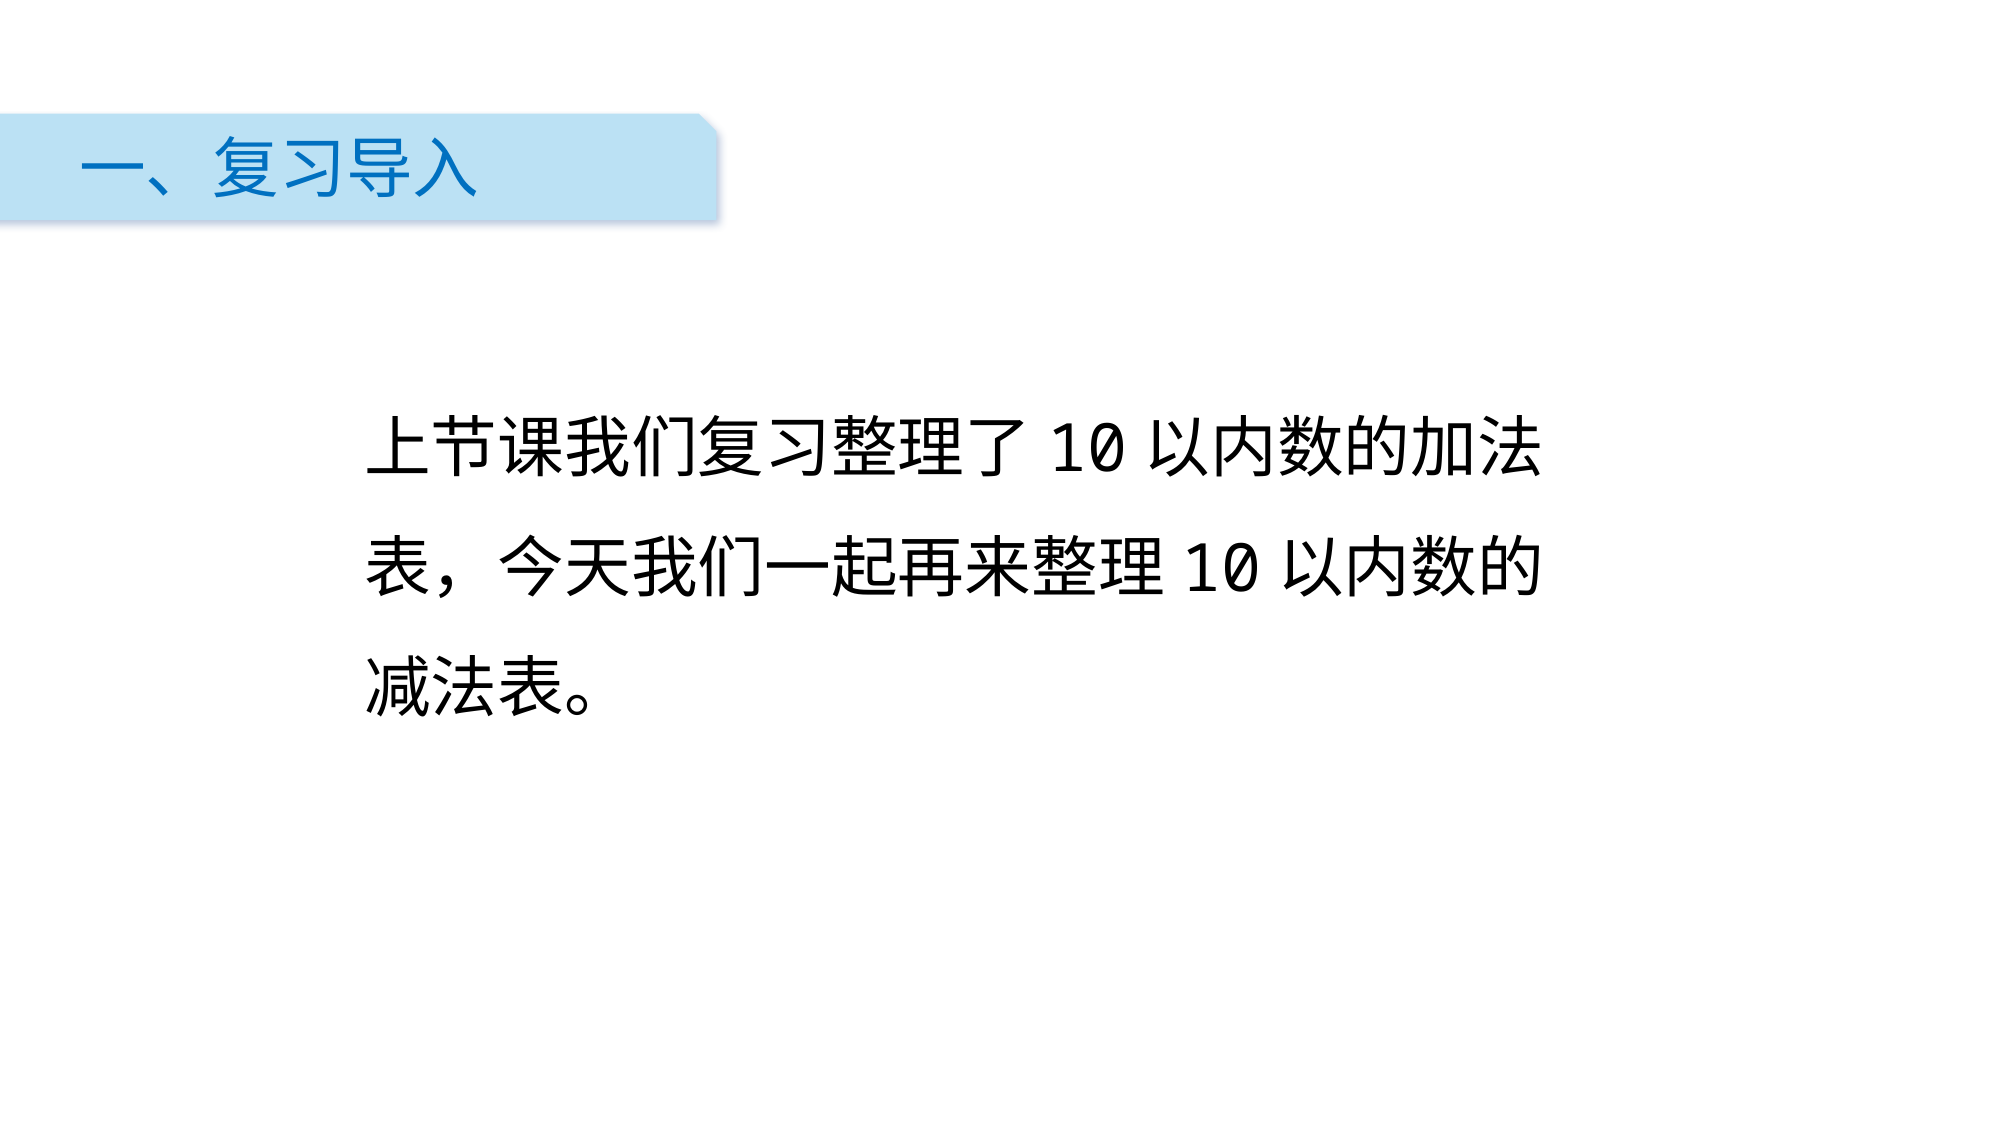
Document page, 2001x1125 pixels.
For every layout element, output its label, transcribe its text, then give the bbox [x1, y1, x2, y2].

text_box 一、复习导入 [64, 118, 495, 214]
text_box [0, 112, 718, 222]
text_box 上节课我们复习整理了10以内数的加法表，今天我们一起再来整理10以内数的减法表。 [349, 357, 1614, 732]
